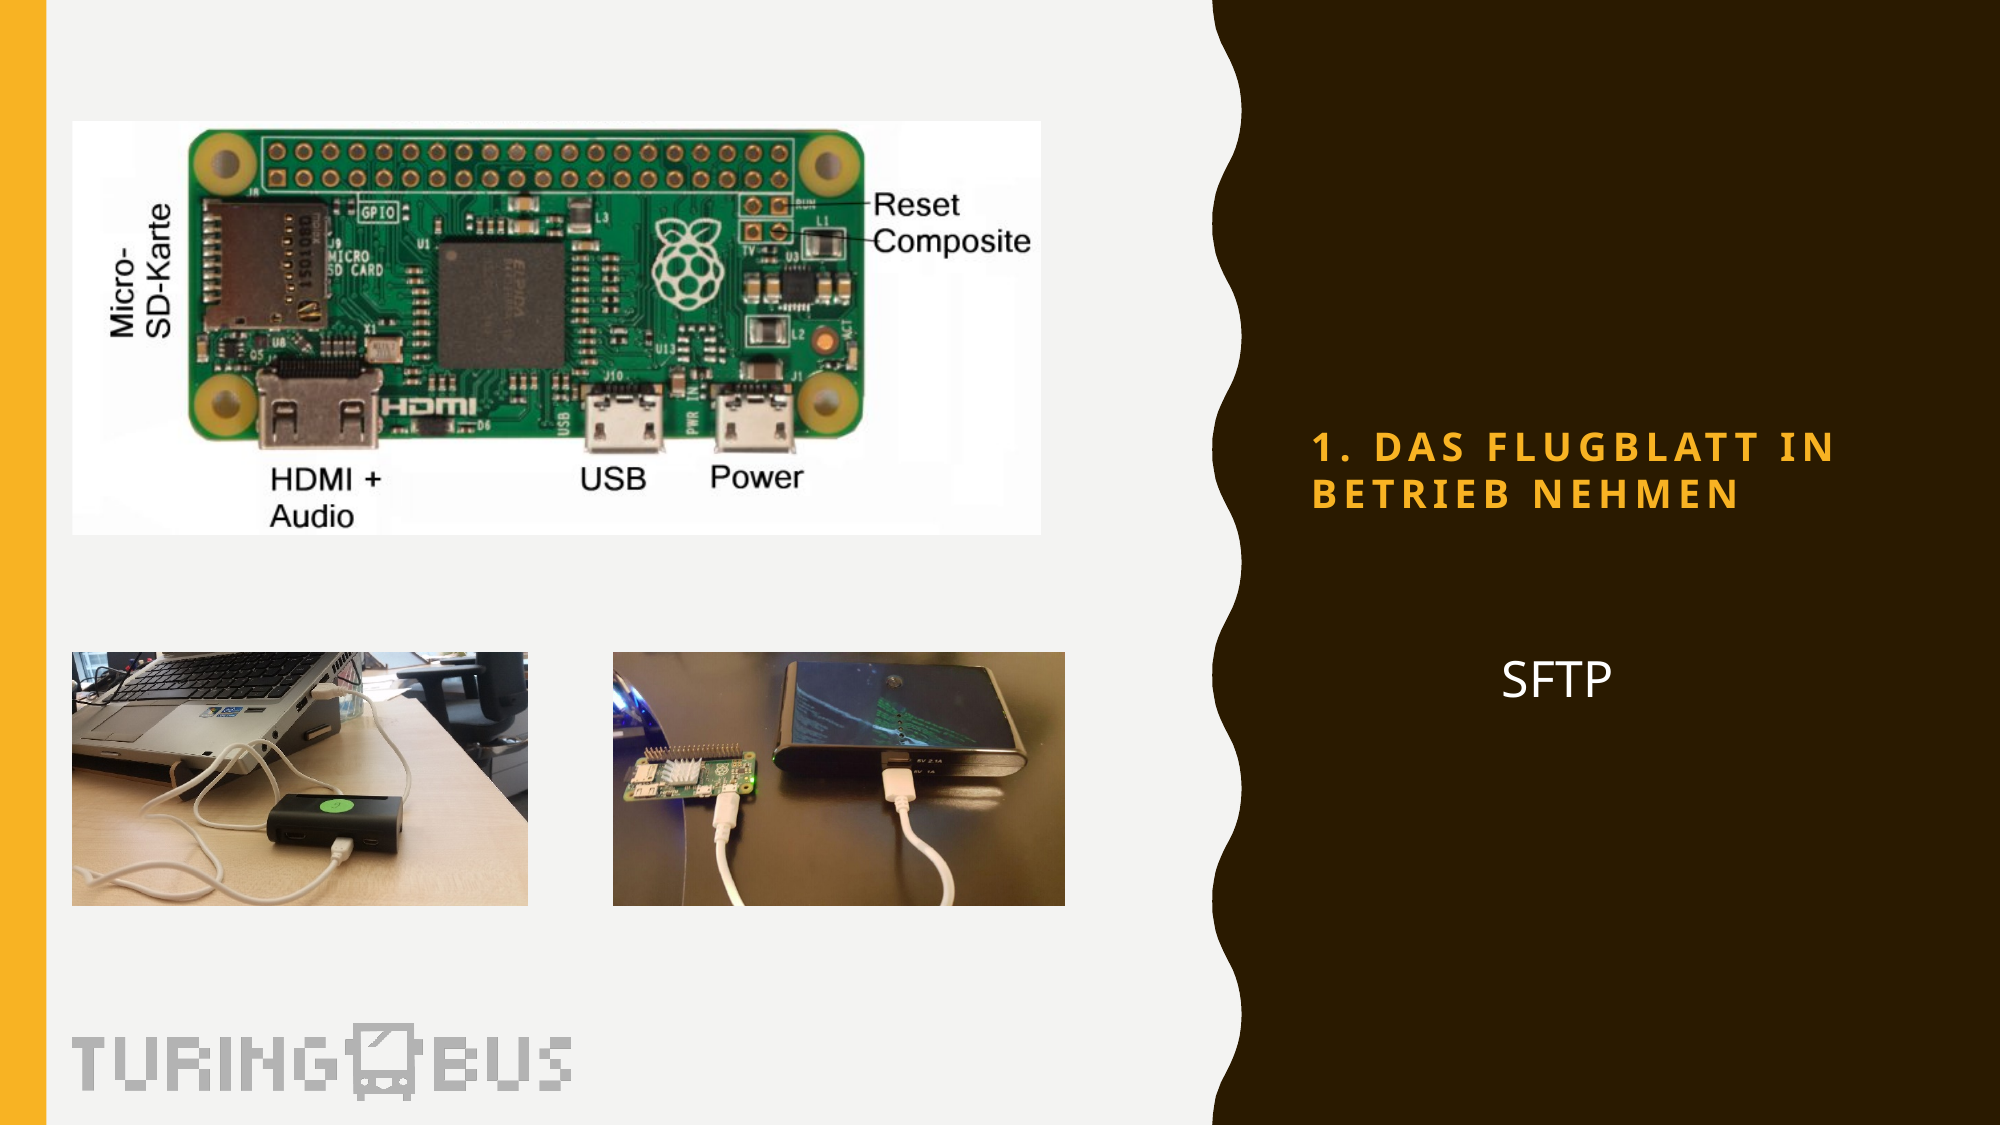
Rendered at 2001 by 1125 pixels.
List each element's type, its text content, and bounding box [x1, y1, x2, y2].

title 1. Das Flugblatt In BETRIEB NEHMEN [1295, 327, 1956, 525]
picture [613, 652, 1065, 906]
picture [72, 121, 1041, 535]
picture [72, 652, 528, 906]
text_box SFTP [1487, 639, 1978, 715]
picture [72, 1023, 571, 1101]
